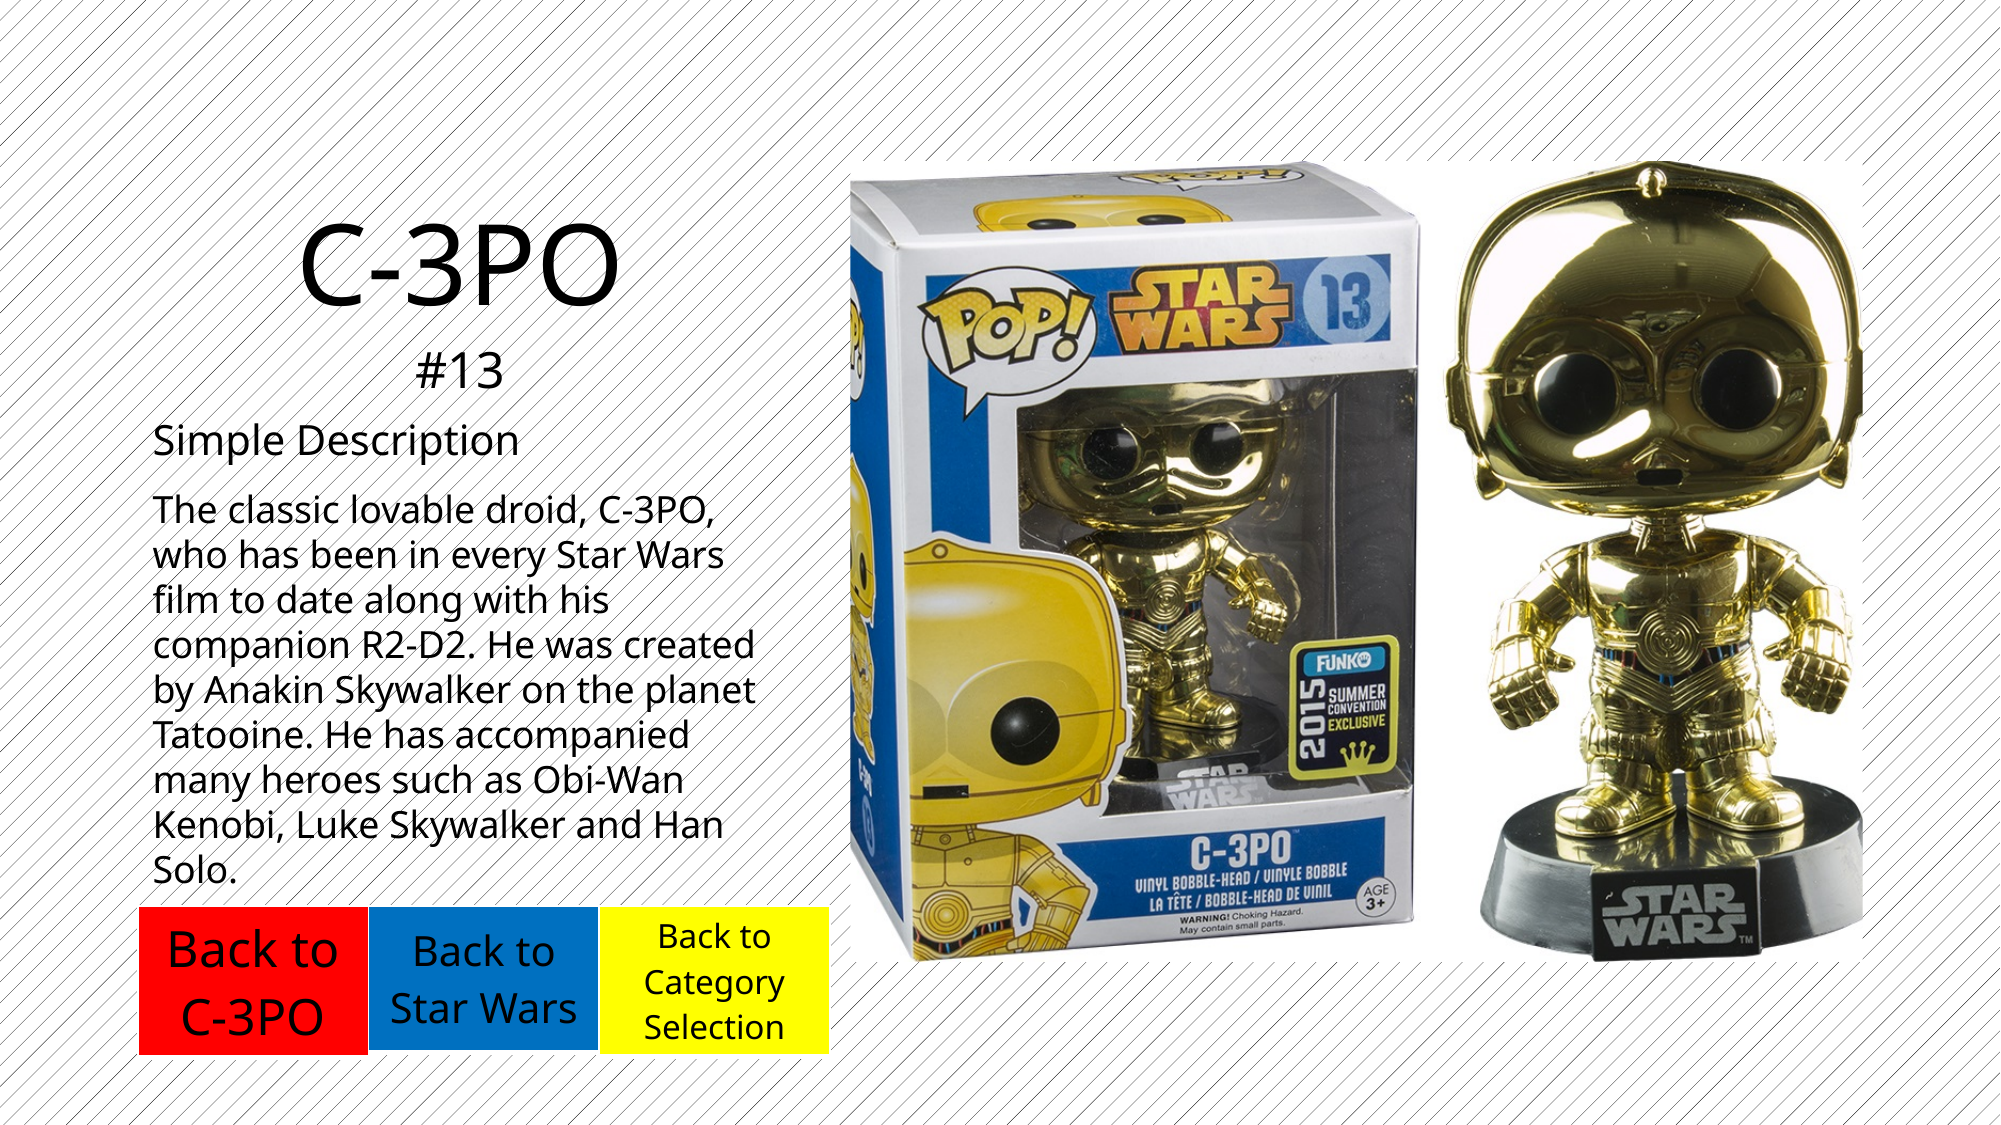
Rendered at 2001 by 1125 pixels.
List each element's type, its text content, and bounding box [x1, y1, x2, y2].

picture [137, 905, 830, 1053]
title C-3PO [137, 75, 783, 337]
picture [850, 161, 1863, 962]
list #13 Simple Description The classic lovable droid, C-3PO, who has been in every Star Wars film to date along with his companion R2-D2. He was created by Anakin Skywalker on the planet Tatooine. He has accompanied many heroes such as Obi-Wan Kenobi, Luke Skywalker and Han Solo. [137, 337, 783, 905]
